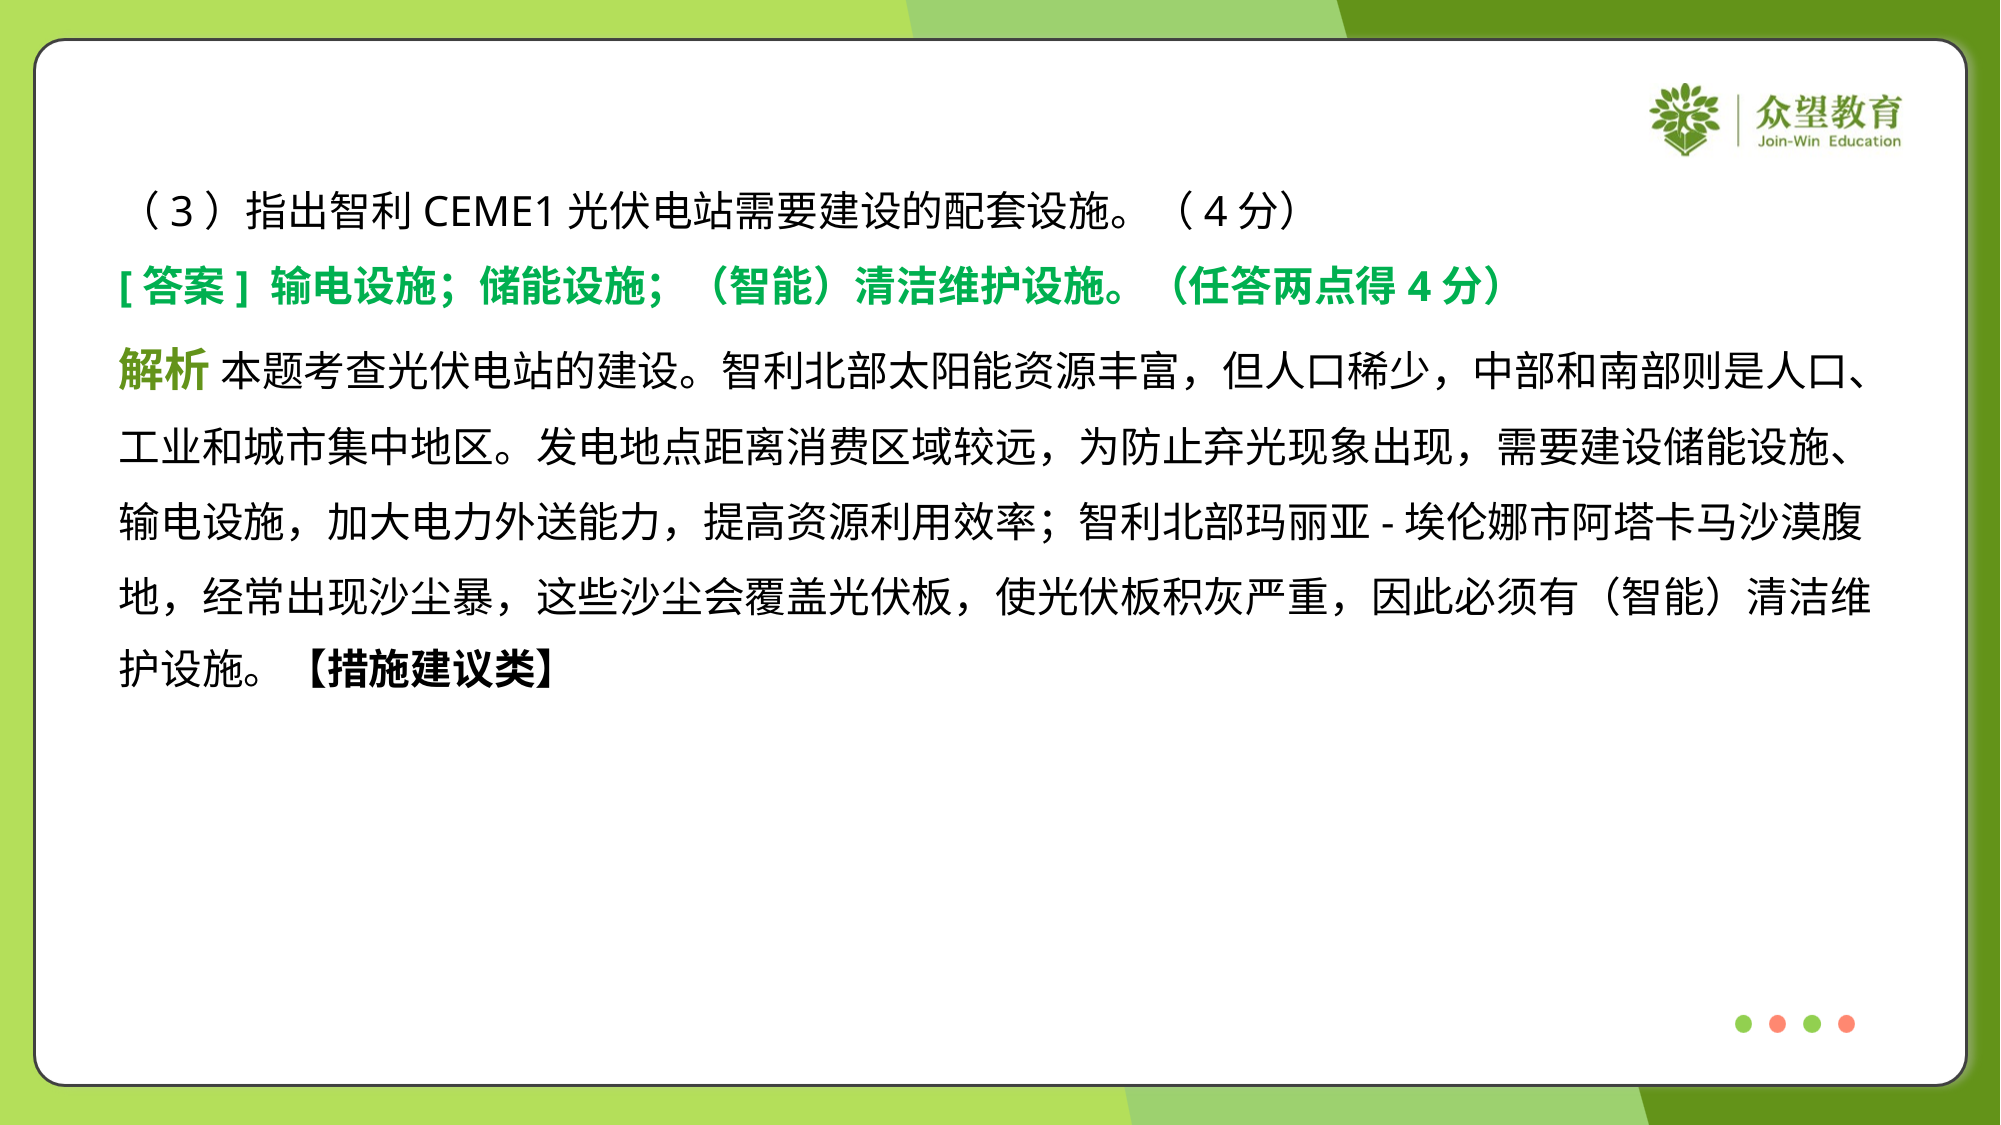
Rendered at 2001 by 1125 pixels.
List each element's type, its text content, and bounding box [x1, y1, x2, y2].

text_box （3）指出智利CEME1光伏电站需要建设的配套设施。（4分） [118, 159, 1883, 227]
text_box 解析 本题考查光伏电站的建设。智利北部太阳能资源丰富，但人口稀少，中部和南部则是人口、 工业和城市集中地区。发电地点距离消费区域较远，为防止弃光现象出现，需要建设储能设施、 输电设施，加大电力外送能力，提高资源利用效率；智利北部玛丽亚-埃伦娜市阿塔卡马沙漠腹 地，经常出现沙尘暴，这些沙尘会覆盖光伏板，使光伏板积灰严重，因此必须有（智能）清洁维 护设施。【措施建议类】 [118, 318, 1883, 686]
text_box [答案] 输电设施；储能设施；（智能）清洁维护设施。（任答两点得4分） [118, 235, 1883, 302]
picture [0, 0, 2000, 1125]
